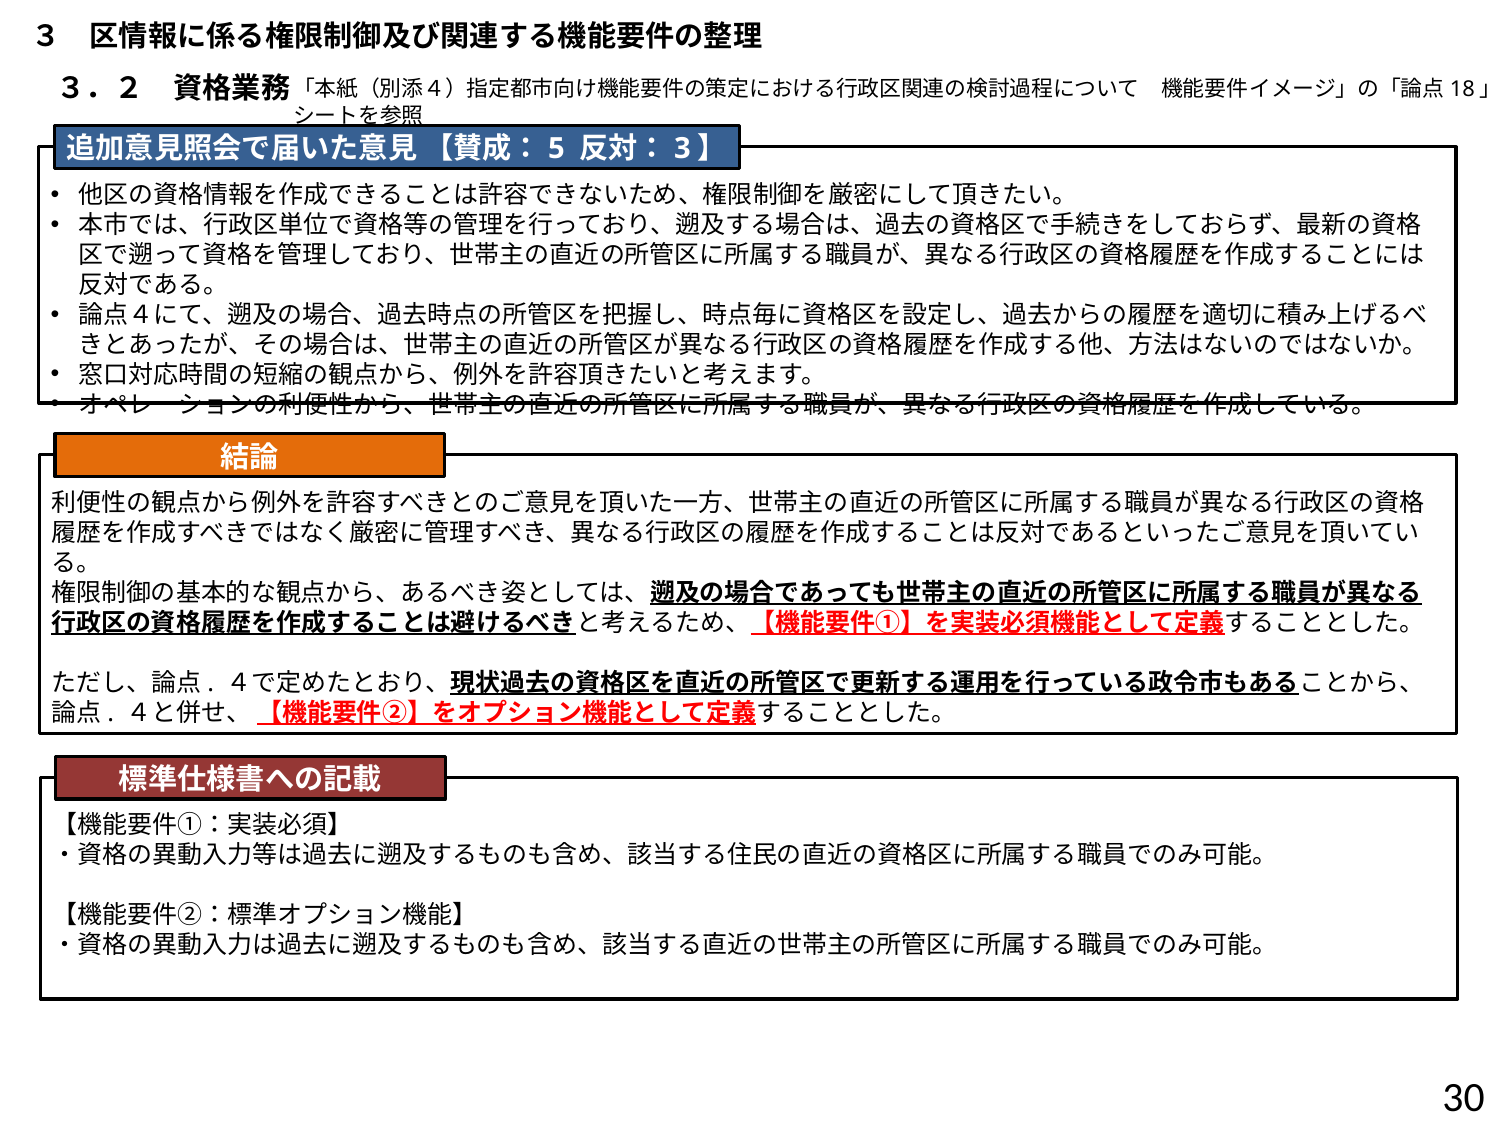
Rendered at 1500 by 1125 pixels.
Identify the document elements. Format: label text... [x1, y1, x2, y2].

text_box 【機能要件①：実装必須】 ・資格の異動入力等は過去に遡及するものも含め、該当する住民の直近の資格区に所属する職員でのみ可能。 【機能要件②：標準オプション機能】 ・資格の異動入力は過去に遡及するものも含め、該当する直近の世帯主の所管区に所属する職員でのみ可能。 [40, 777, 1458, 1000]
text_box 追加意見照会で届いた意見 【賛成：5 反対：3】 [52, 124, 741, 171]
text_box 他区の資格情報を作成できることは許容できないため、権限制御を厳密にして頂きたい。 本市では、行政区単位で資格等の管理を行っており、遡及する場合は、過去の資格区で手続きをしておらず、最新の資格区で遡って資格を管理しており、世帯主の直近の所管区に所属する職員が、異なる行政区の資格履歴を作成することには反対である。 論点４にて、遡及の場合、過去時点の所管区を把握し、時点毎に資格区を設定し、過去からの履歴を適切に積み上げるべきとあったが、その場合は、世帯主の直近の所管区が異なる行政区の資格履歴を作成する他、方法はないのではないか。 窓口対応時間の短縮の観点から、例外を許容頂きたいと考えます。 オペレーションの利便性から、世帯主の直近の所管区に所属する職員が、異なる行政区の資格履歴を作成している。 [38, 146, 1457, 404]
text_box ３ 区情報に係る権限制御及び関連する機能要件の整理 [16, 2, 1440, 49]
text_box 「本紙（別添４）指定都市向け機能要件の策定における行政区関連の検討過程について 機能要件イメージ」の「論点18」シートを参照 [278, 60, 1500, 112]
slide_number 29 [1149, 1065, 1500, 1125]
text_box 標準仕様書への記載 [54, 754, 448, 801]
text_box 結論 [53, 432, 447, 479]
text_box ３．２ 資格業務 [41, 54, 1465, 100]
text_box 利便性の観点から例外を許容すべきとのご意見を頂いた一方、世帯主の直近の所管区に所属する職員が異なる行政区の資格履歴を作成すべきではなく厳密に管理すべき、異なる行政区の履歴を作成することは反対であるといったご意見を頂いている。 権限制御の基本的な観点から、あるべき姿としては、遡及の場合であっても世帯主の直近の所管区に所属する職員が異なる行政区の資格履歴を作成することは避けるべきと考えるため、【機能要件①】を実装必須機能として定義することとした。 ただし、論点. ４で定めたとおり、現状過去の資格区を直近の所管区で更新する運用を行っている政令市もあることから、論点. ４と併せ、 【機能要件②】をオプション機能として定義することとした。 [39, 454, 1457, 734]
